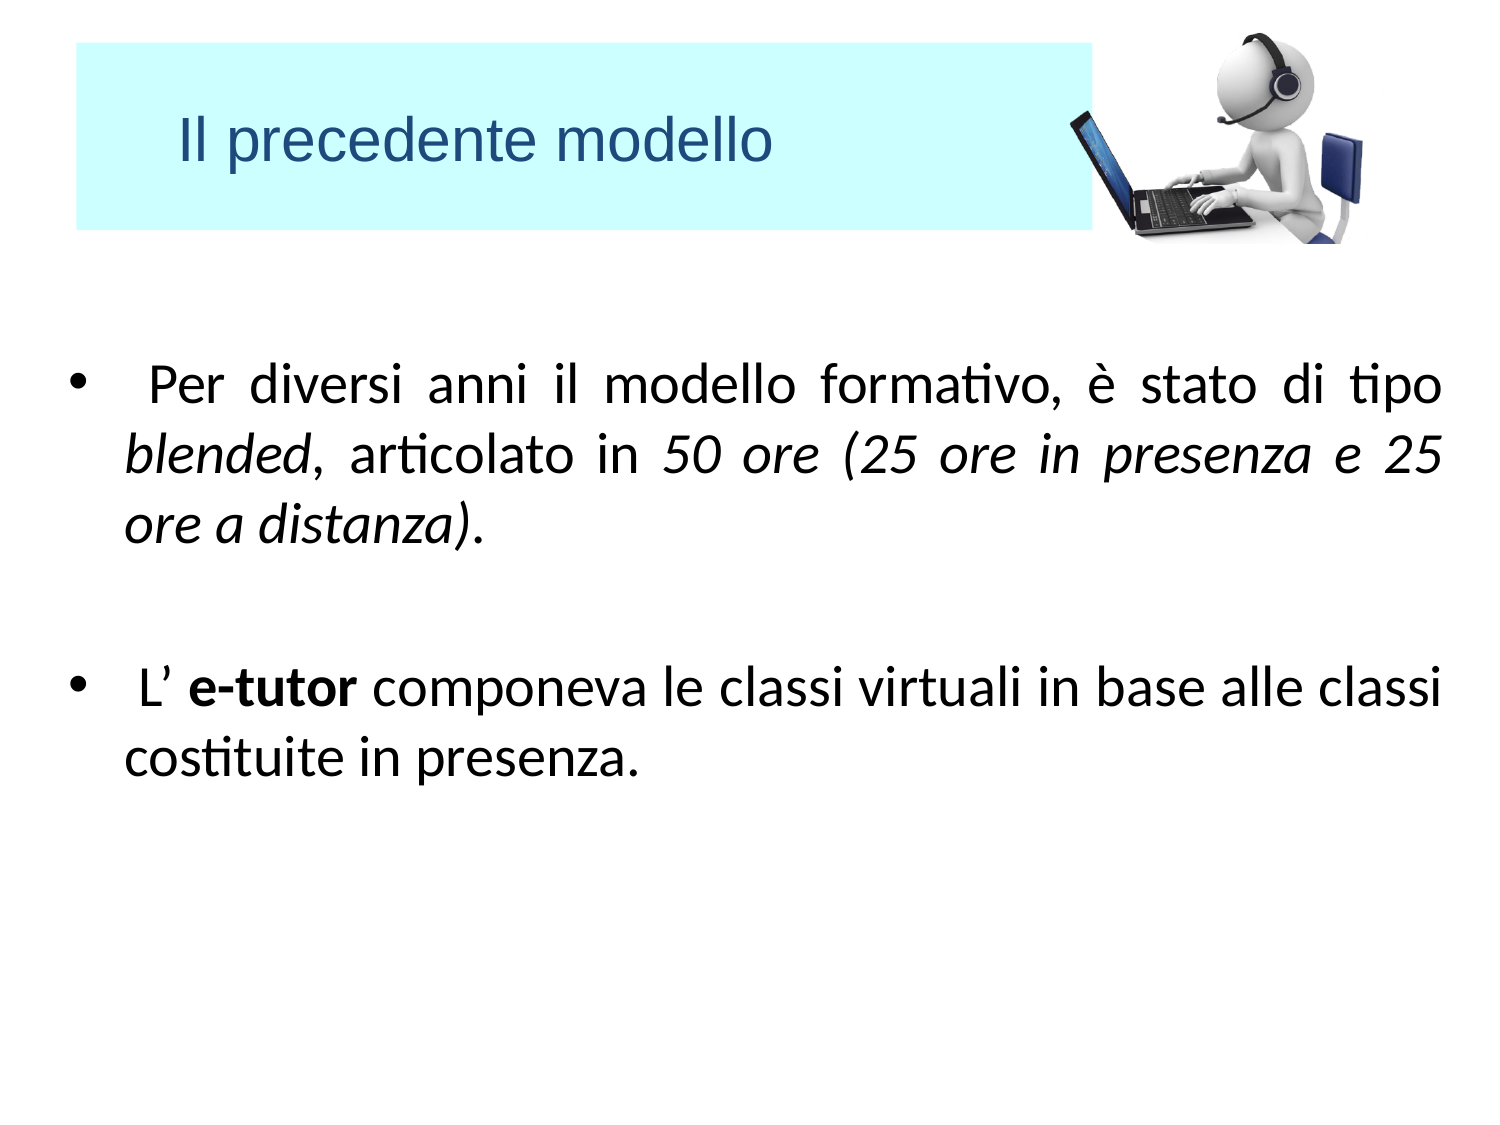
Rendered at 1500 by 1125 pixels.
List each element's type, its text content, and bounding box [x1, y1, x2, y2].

list Per diversi anni il modello formativo, è stato di tipo blended, articolato in 50 ore (25 ore in presenza e 25 ore a distanza). L’ e-tutor componeva le classi virtuali in base alle classi costituite in presenza. [53, 338, 1459, 1094]
picture [1045, 30, 1384, 245]
text_box Il precedente modello [76, 42, 1039, 231]
